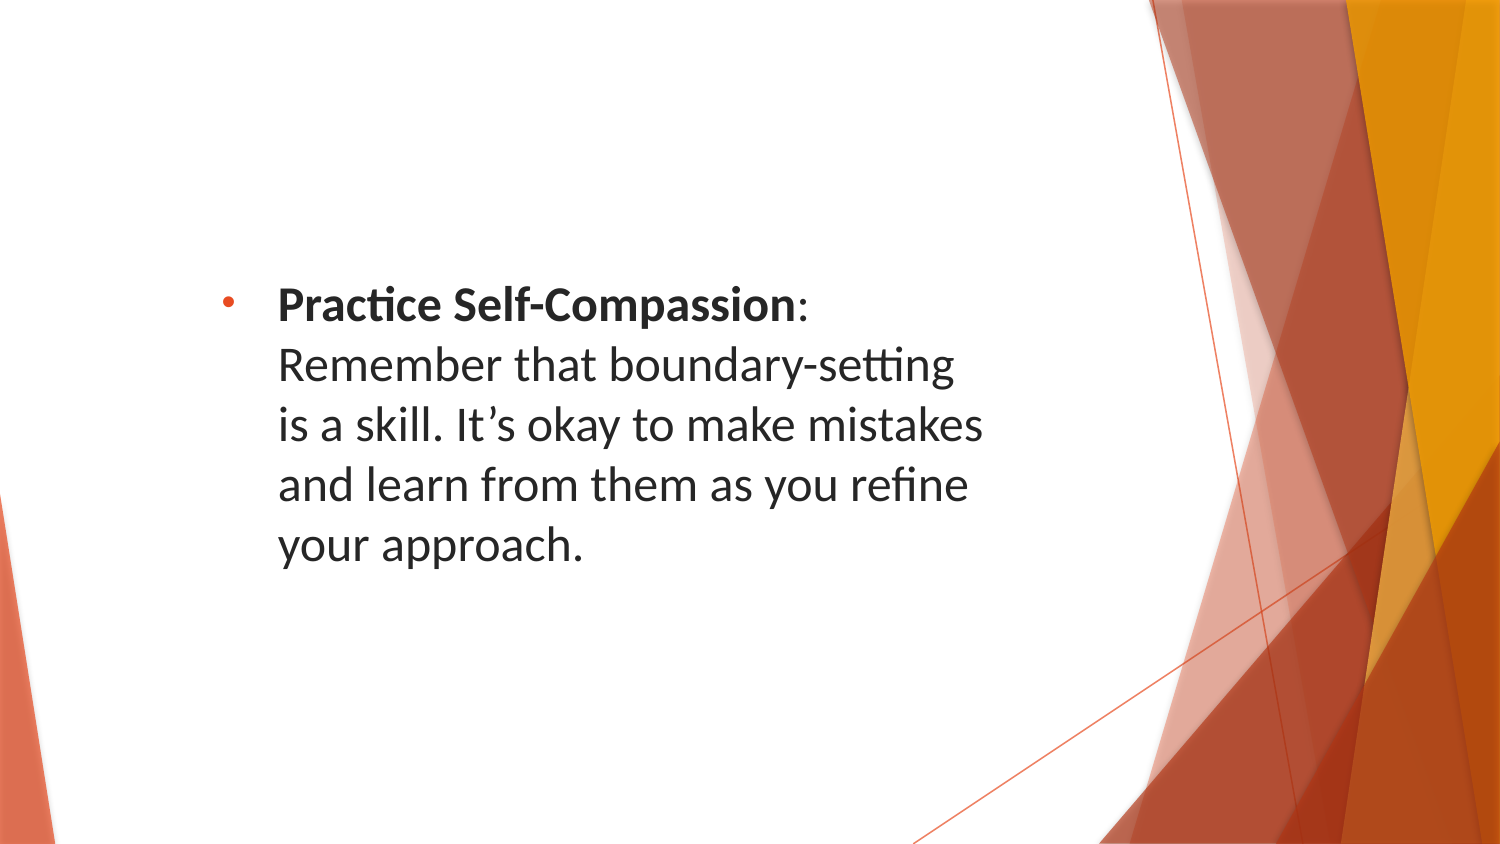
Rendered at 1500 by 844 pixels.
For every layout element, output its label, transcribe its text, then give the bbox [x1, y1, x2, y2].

list Practice Self-Compassion: Remember that boundary-setting is a skill. It’s okay to make mistakes and learn from them as you refine your approach. [206, 114, 1010, 729]
